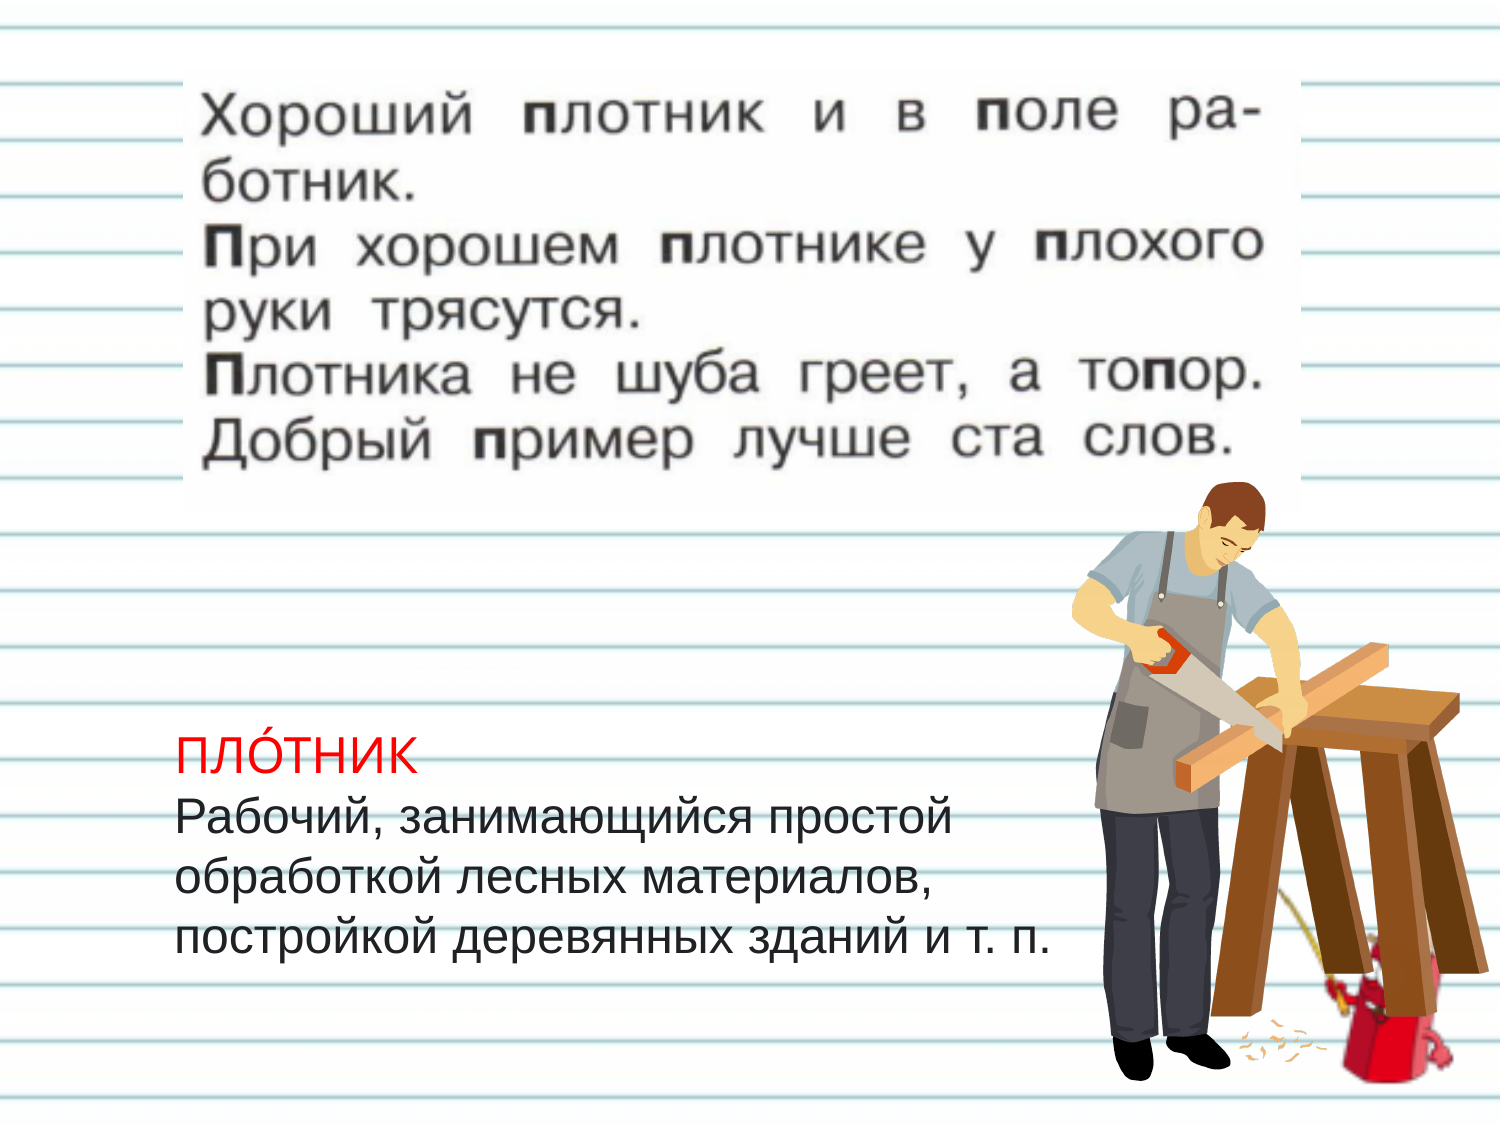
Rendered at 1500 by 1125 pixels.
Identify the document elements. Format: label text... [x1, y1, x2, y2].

picture [0, 0, 1500, 1125]
text_box ПЛО́ТНИК Рабочий, занимающийся простой обработкой лесных материалов, постройкой деревянных зданий и т. п. [159, 716, 1066, 972]
